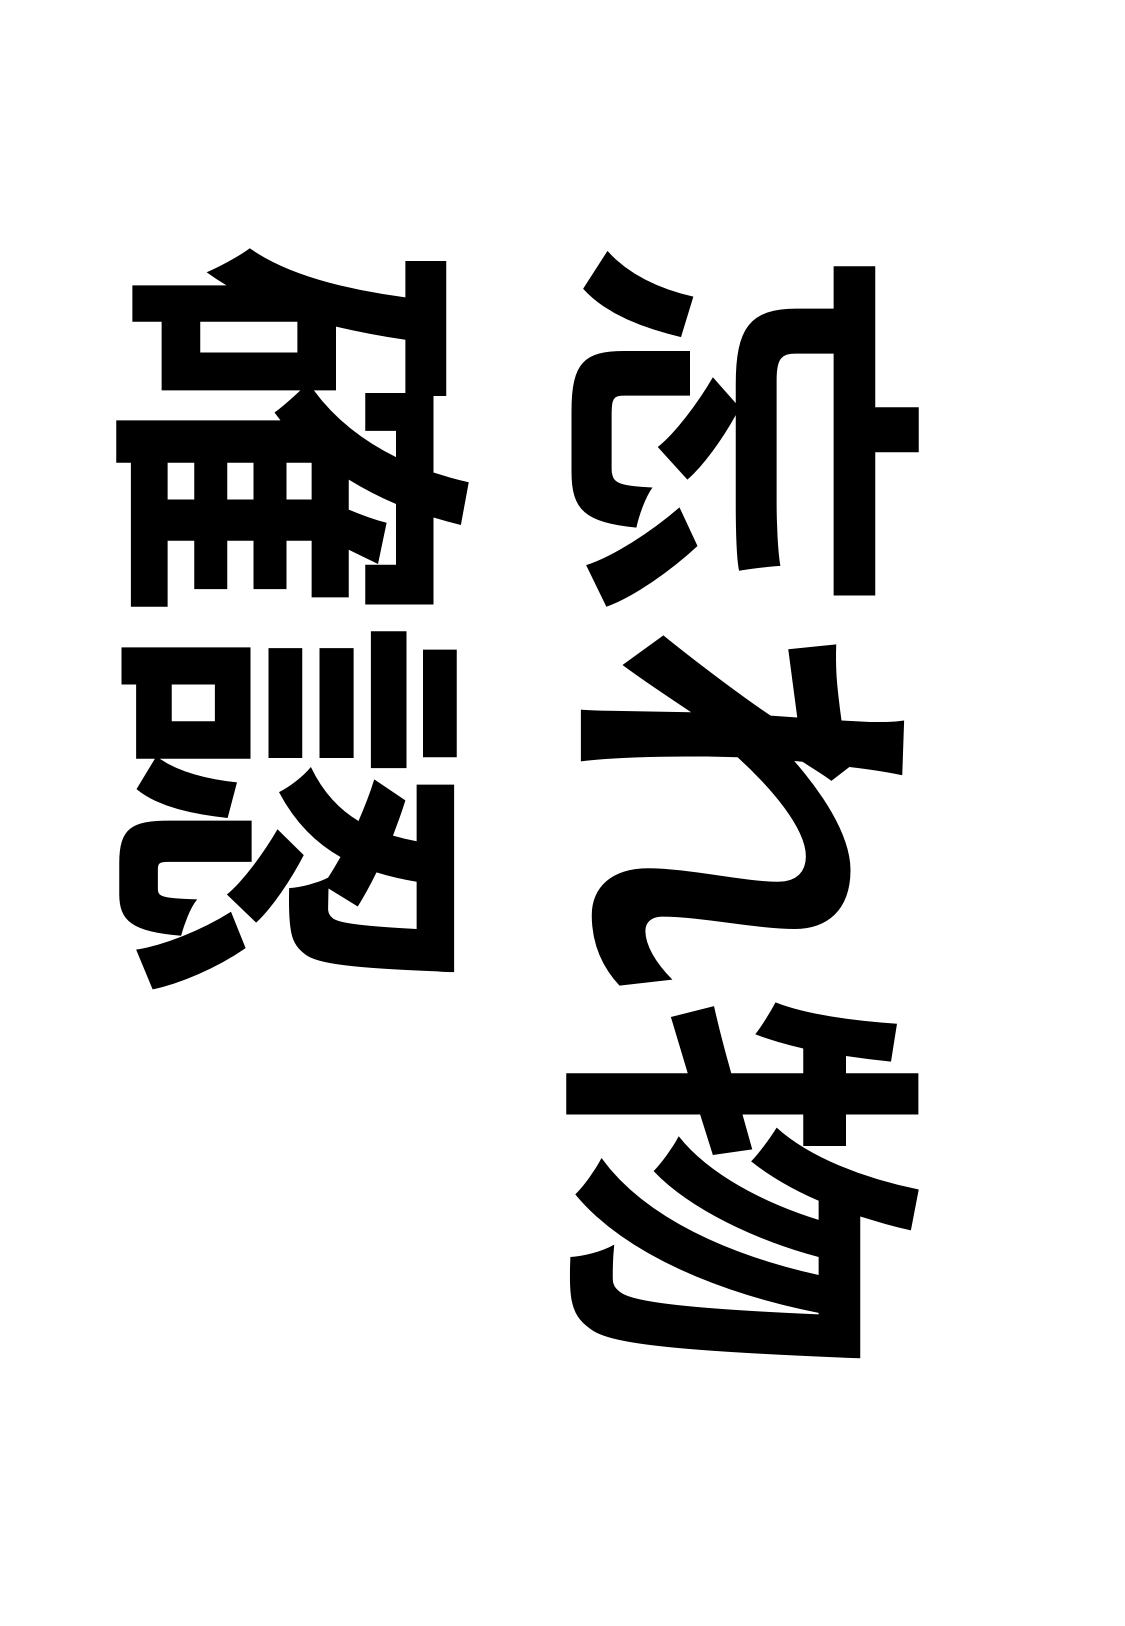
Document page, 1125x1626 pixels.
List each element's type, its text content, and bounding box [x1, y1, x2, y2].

text_box 忘れ物 確認 [67, 229, 1007, 1448]
